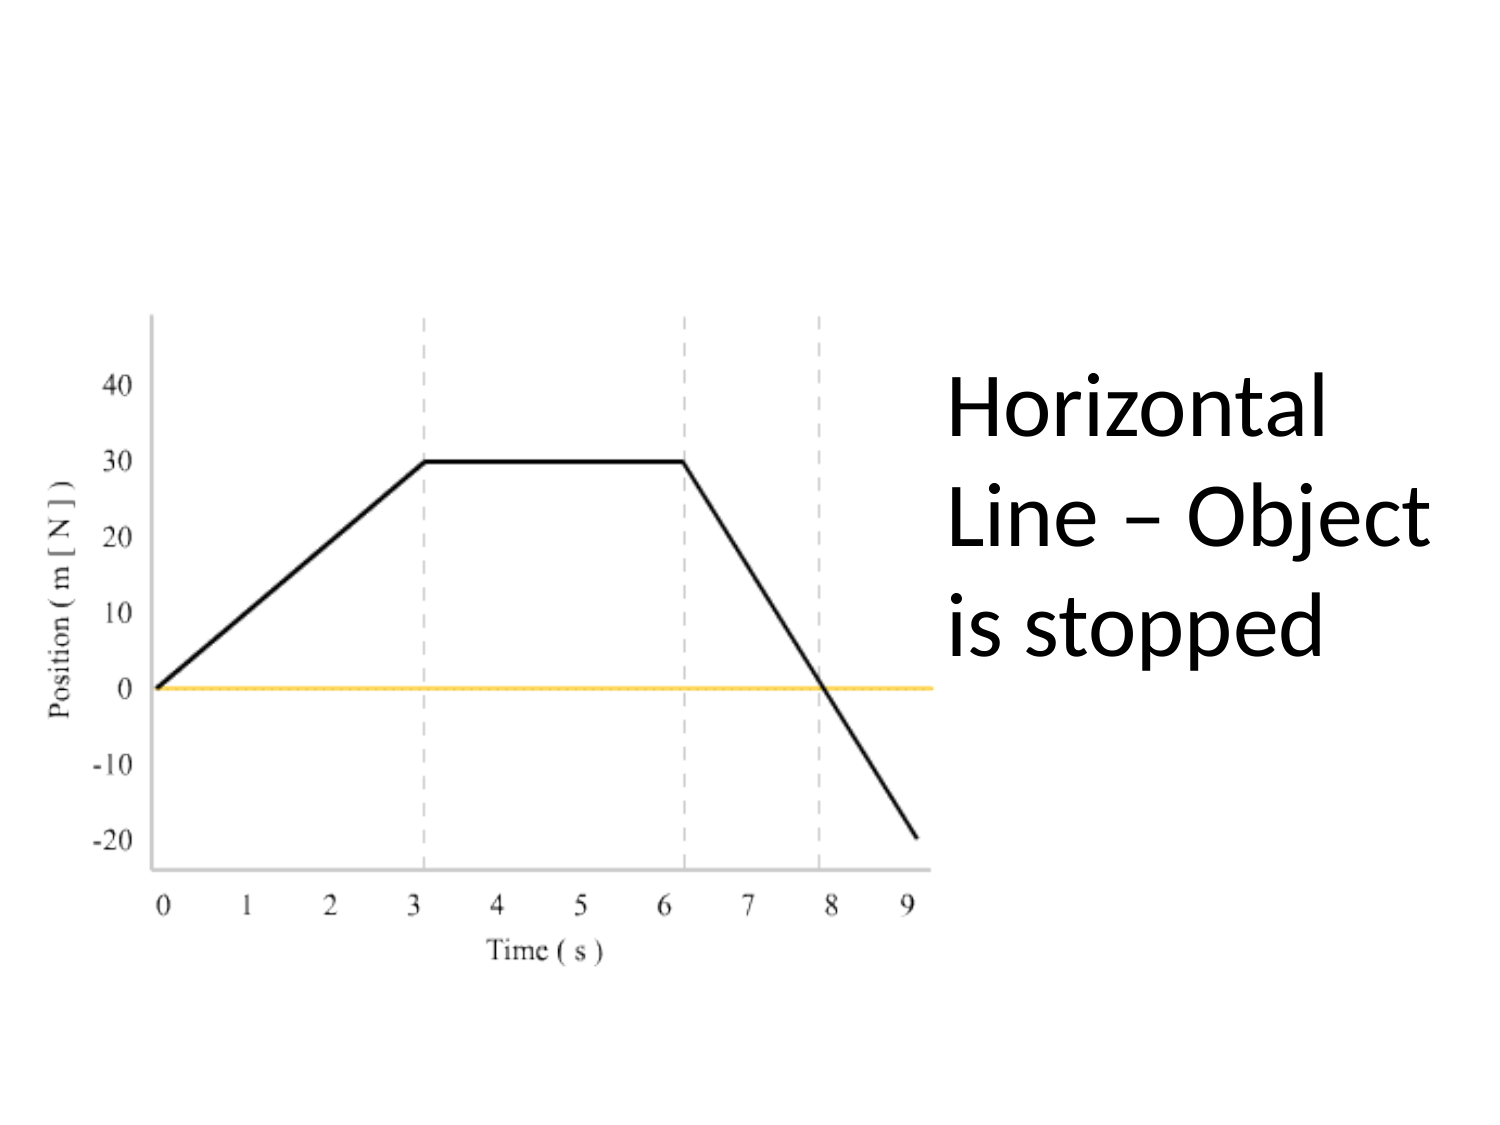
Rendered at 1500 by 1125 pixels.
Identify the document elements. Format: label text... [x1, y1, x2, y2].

list Horizontal Line – Object is stopped [941, 337, 1500, 738]
picture [37, 312, 938, 974]
